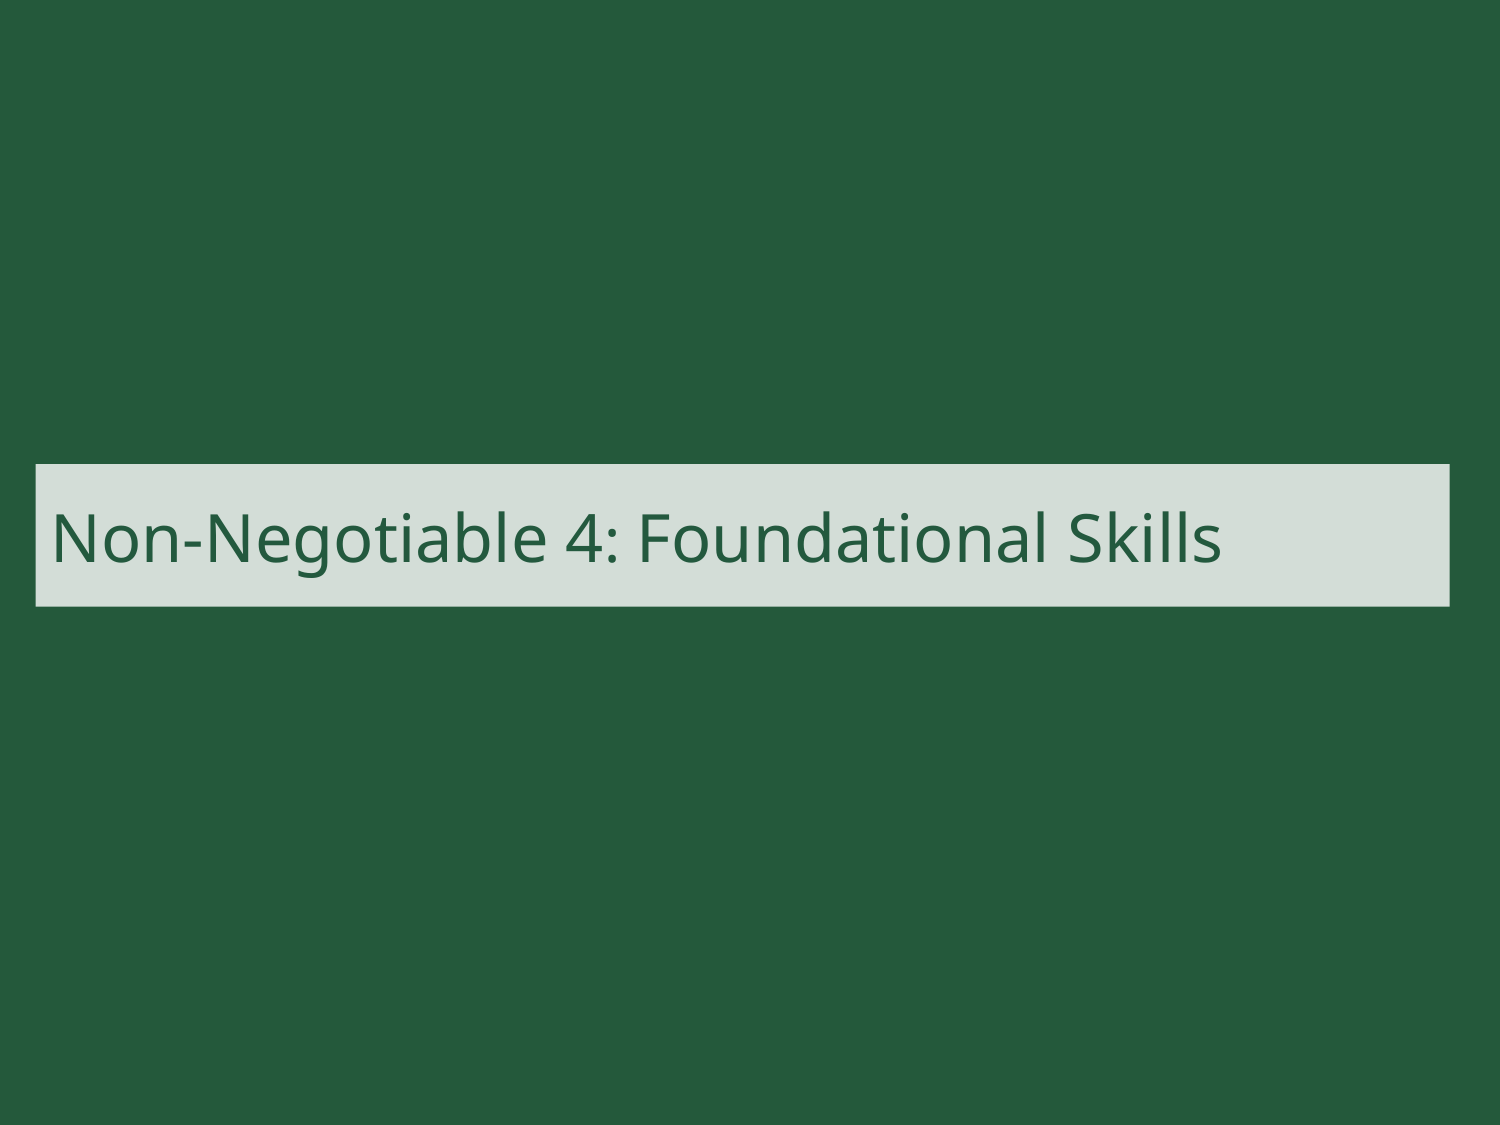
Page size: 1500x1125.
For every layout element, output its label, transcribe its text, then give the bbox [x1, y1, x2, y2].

title Non-Negotiable 4: Foundational Skills [35, 464, 1450, 607]
